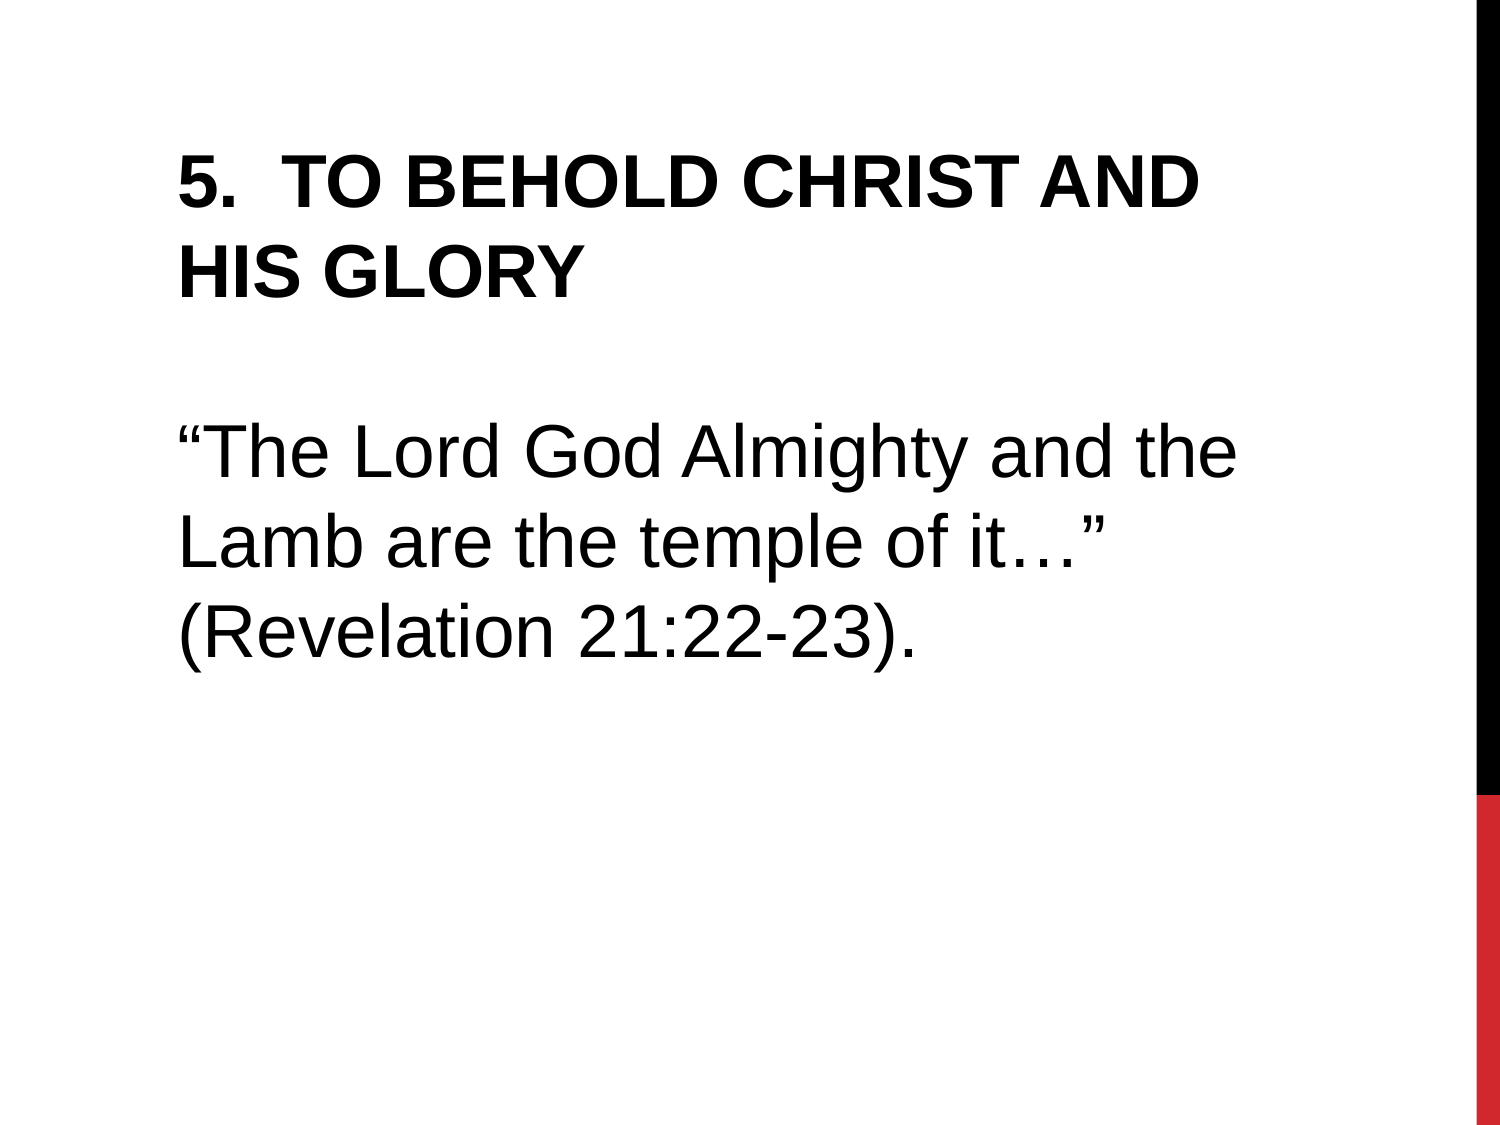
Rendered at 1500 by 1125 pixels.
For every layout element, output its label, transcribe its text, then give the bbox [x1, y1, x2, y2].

text_box 5. TO BEHOLD CHRIST AND HIS GLORY “The Lord God Almighty and the Lamb are the temple of it…” (Revelation 21:22-23). [162, 124, 1313, 770]
